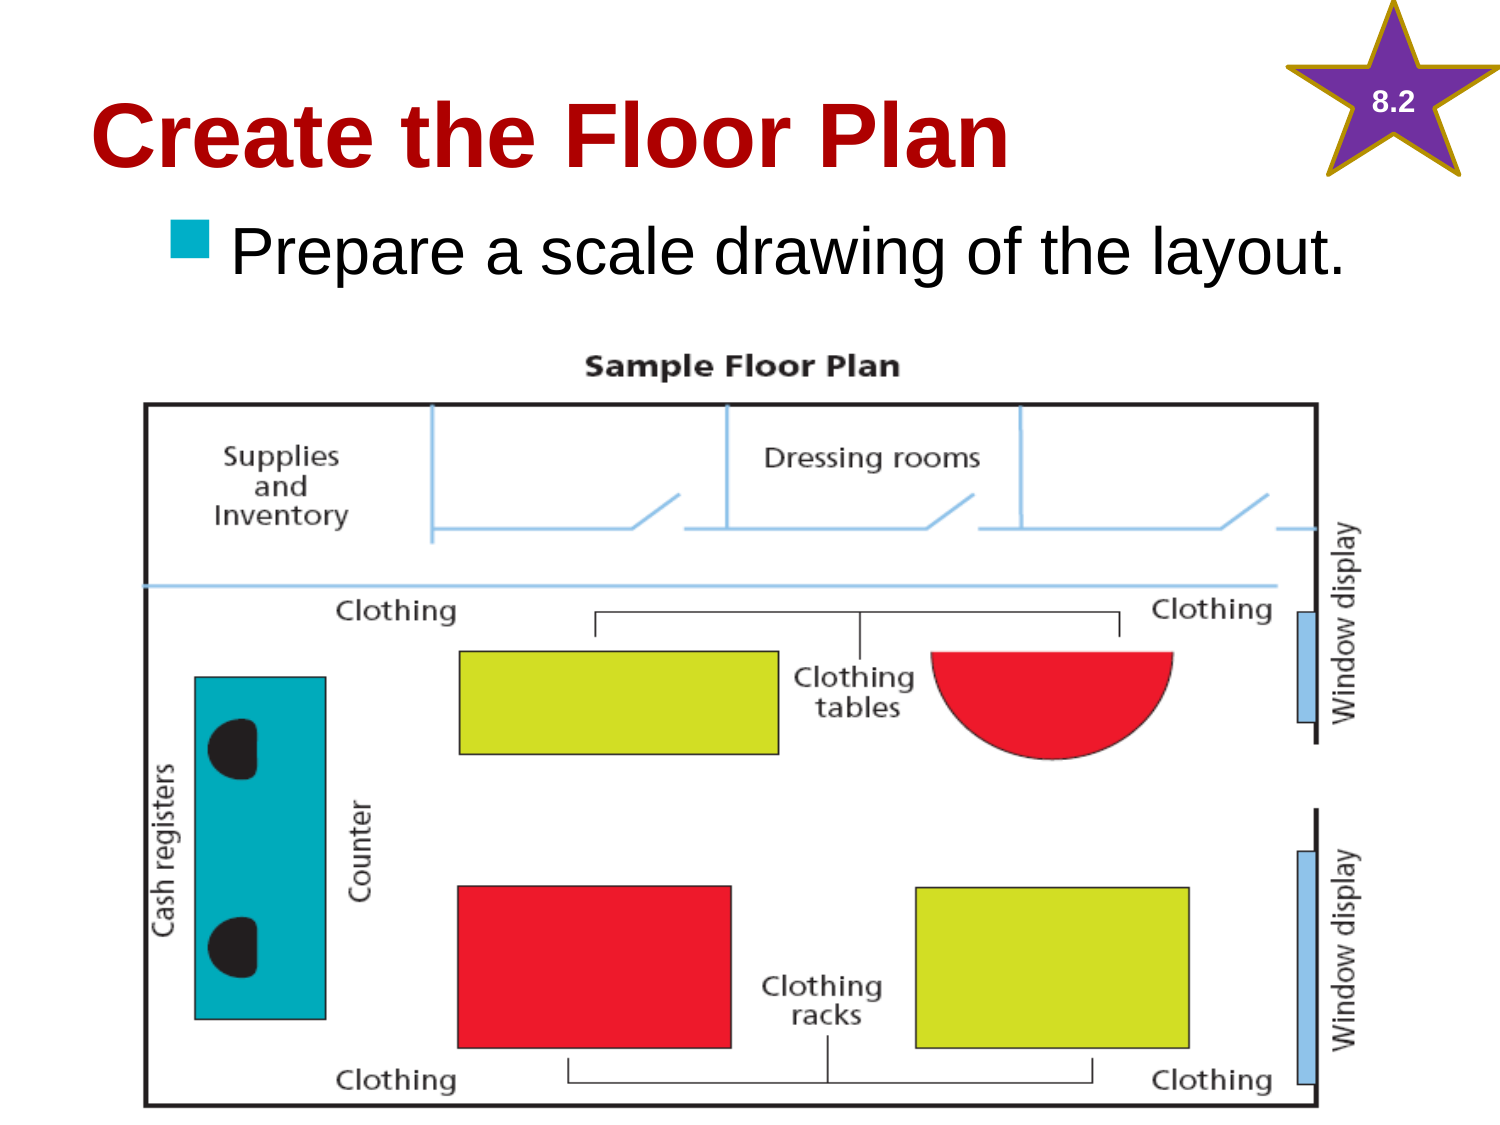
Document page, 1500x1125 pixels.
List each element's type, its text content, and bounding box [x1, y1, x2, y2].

title Create the Floor Plan [74, 37, 1351, 226]
text_box 8.2 [1285, 0, 1500, 177]
list Prepare a scale drawing of the layout. [149, 199, 1426, 301]
picture [97, 349, 1401, 1125]
